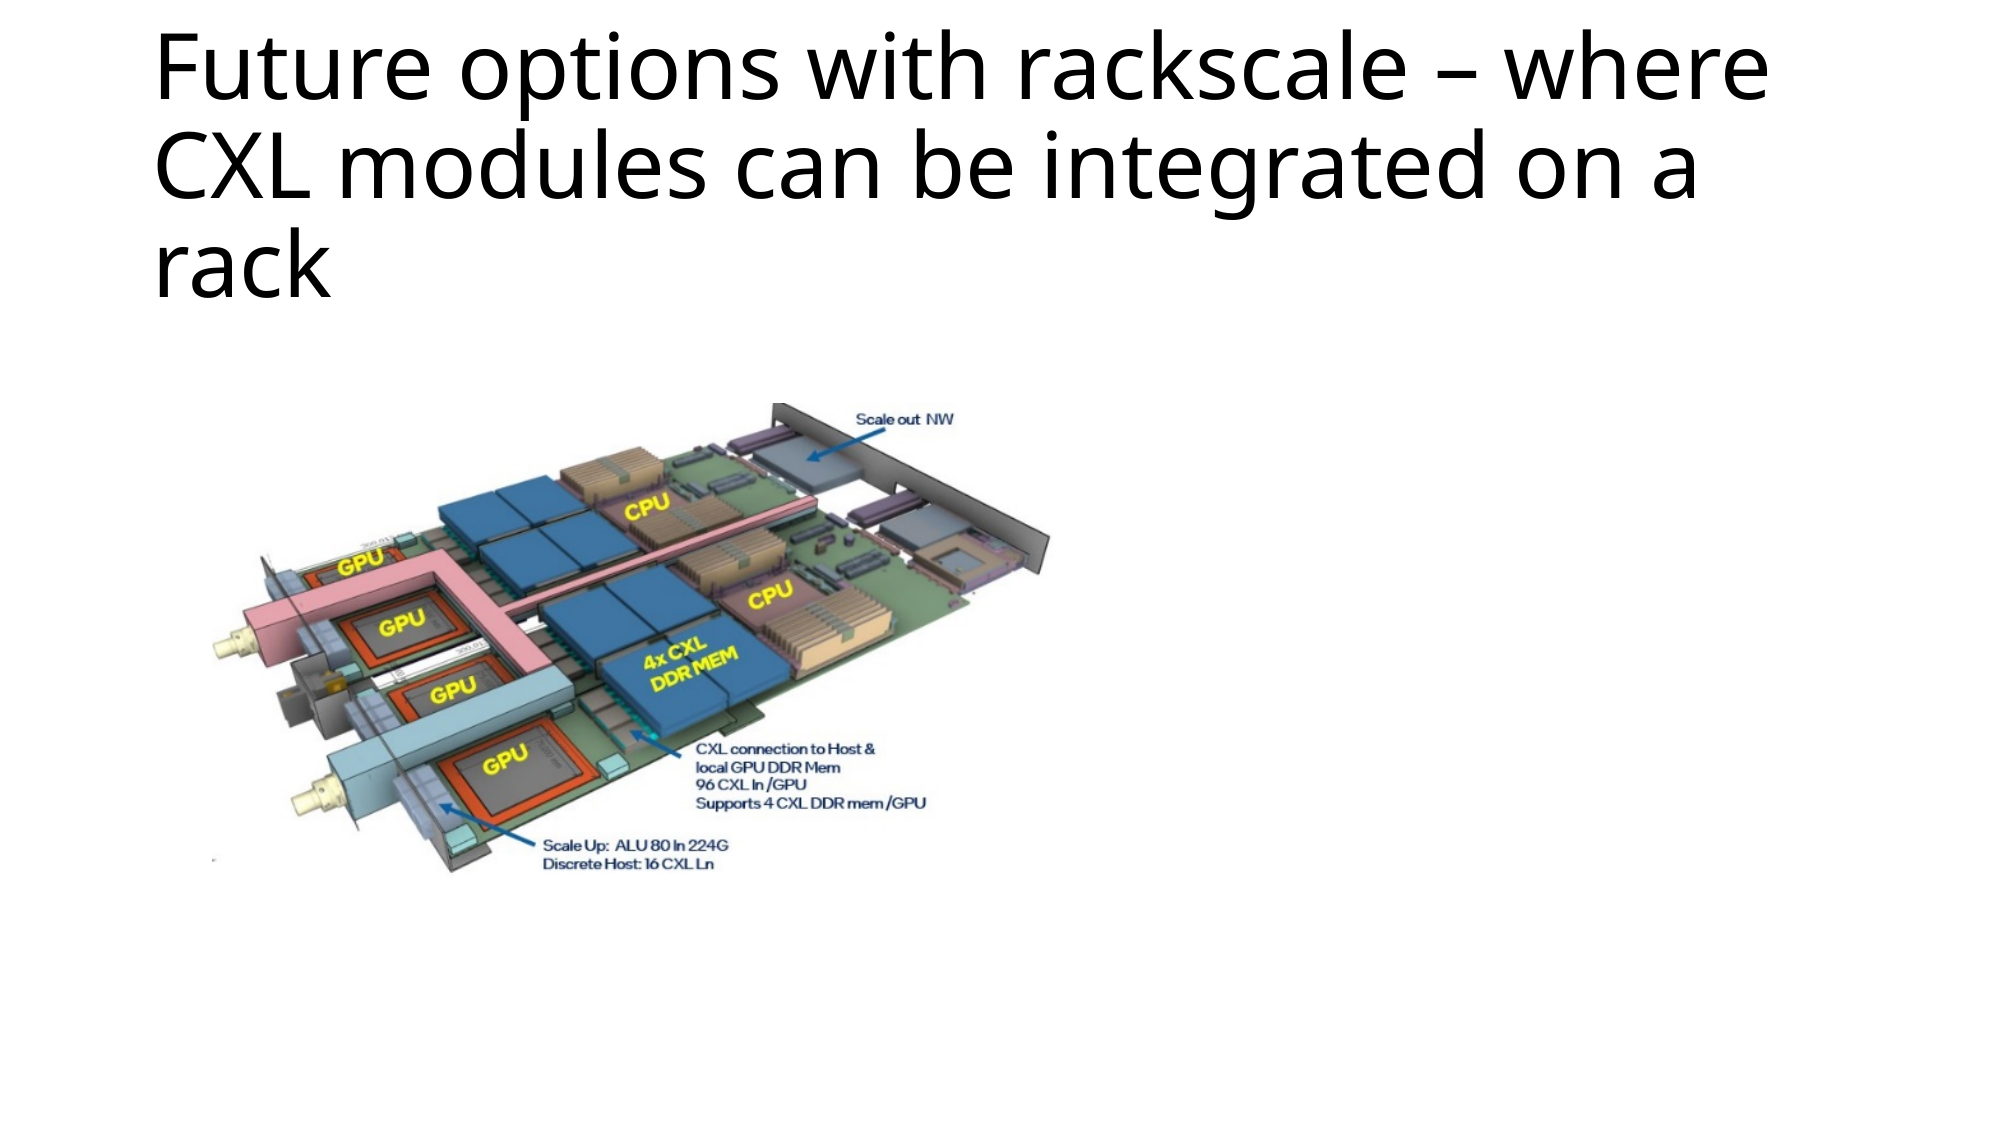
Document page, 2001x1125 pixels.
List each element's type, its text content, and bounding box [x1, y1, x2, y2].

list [211, 402, 1054, 878]
title Future options with rackscale – where CXL modules can be integrated on a rack [137, 59, 1863, 278]
